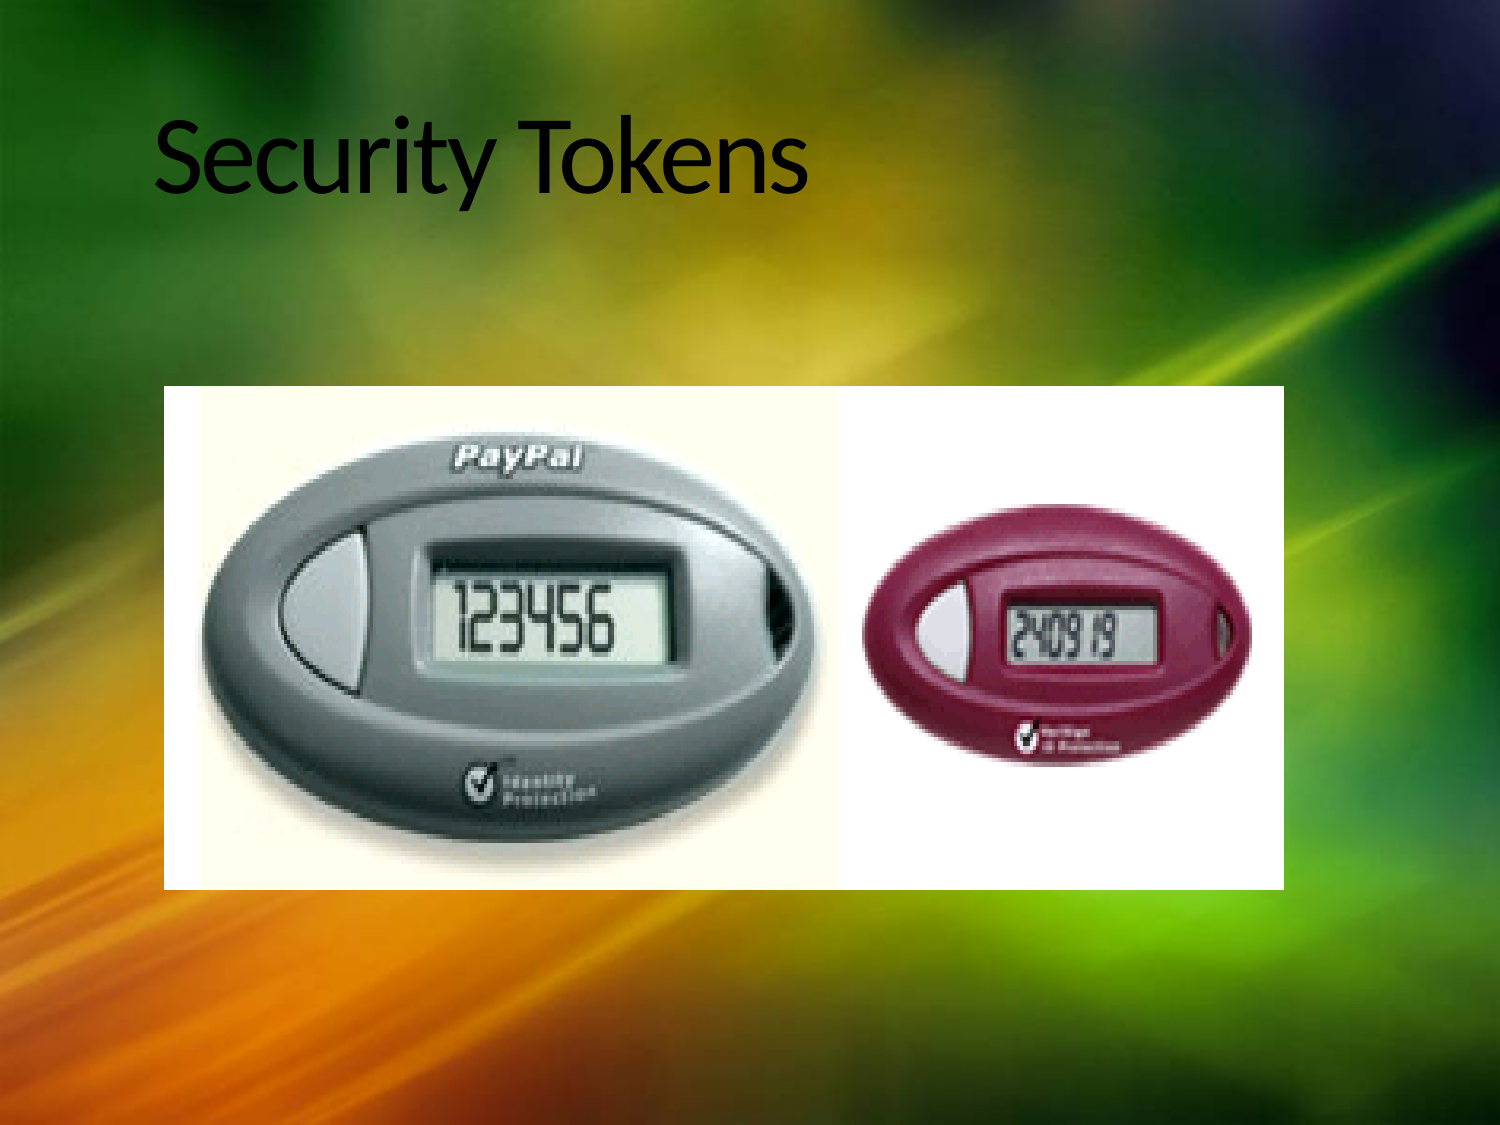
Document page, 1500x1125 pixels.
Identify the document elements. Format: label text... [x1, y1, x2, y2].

picture [0, 0, 1500, 1125]
title Security Tokens [152, 58, 866, 257]
